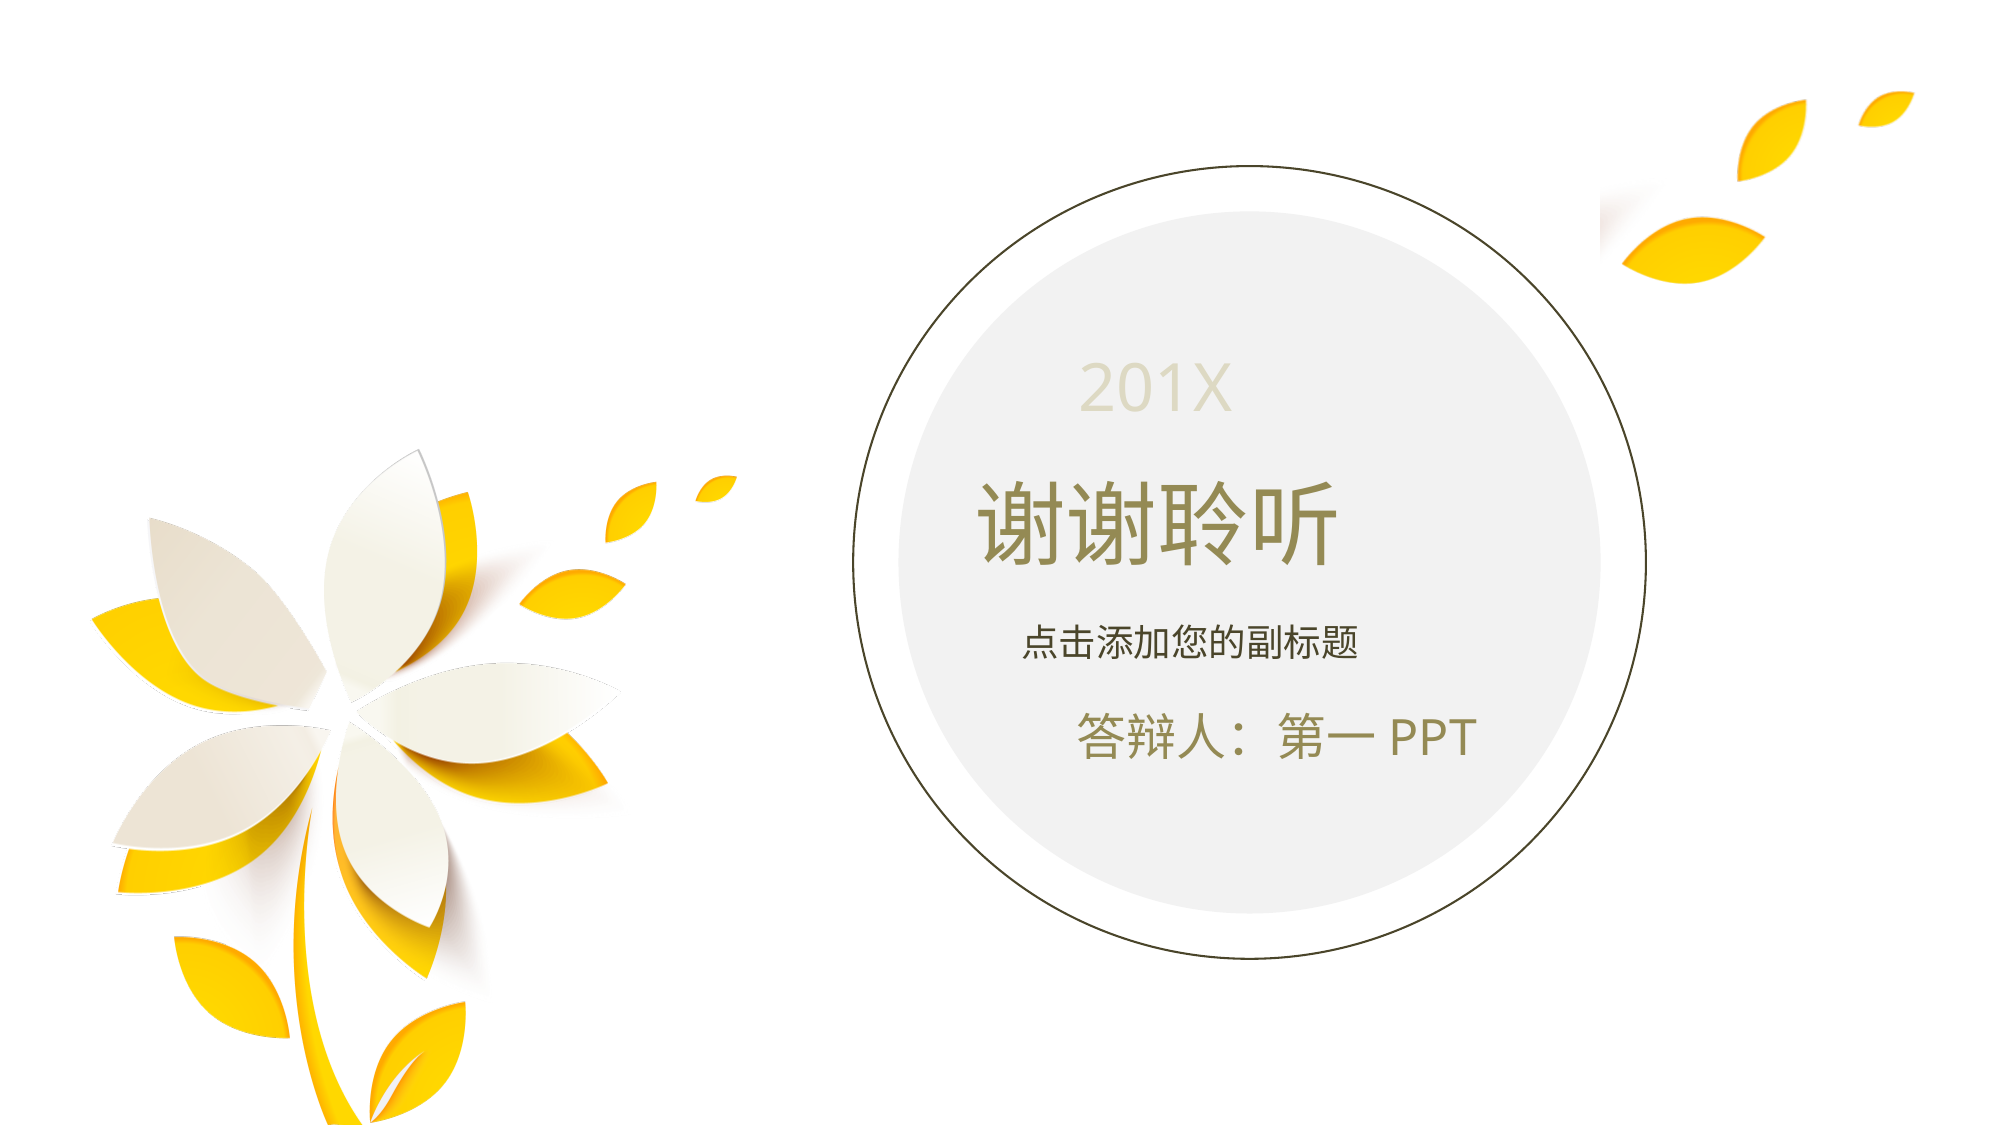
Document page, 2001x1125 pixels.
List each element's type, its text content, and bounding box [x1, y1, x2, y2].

text_box 答辩人：第一PPT [1061, 697, 1601, 773]
text_box [852, 165, 1647, 960]
picture [1600, 0, 2000, 305]
picture [0, 377, 827, 1125]
